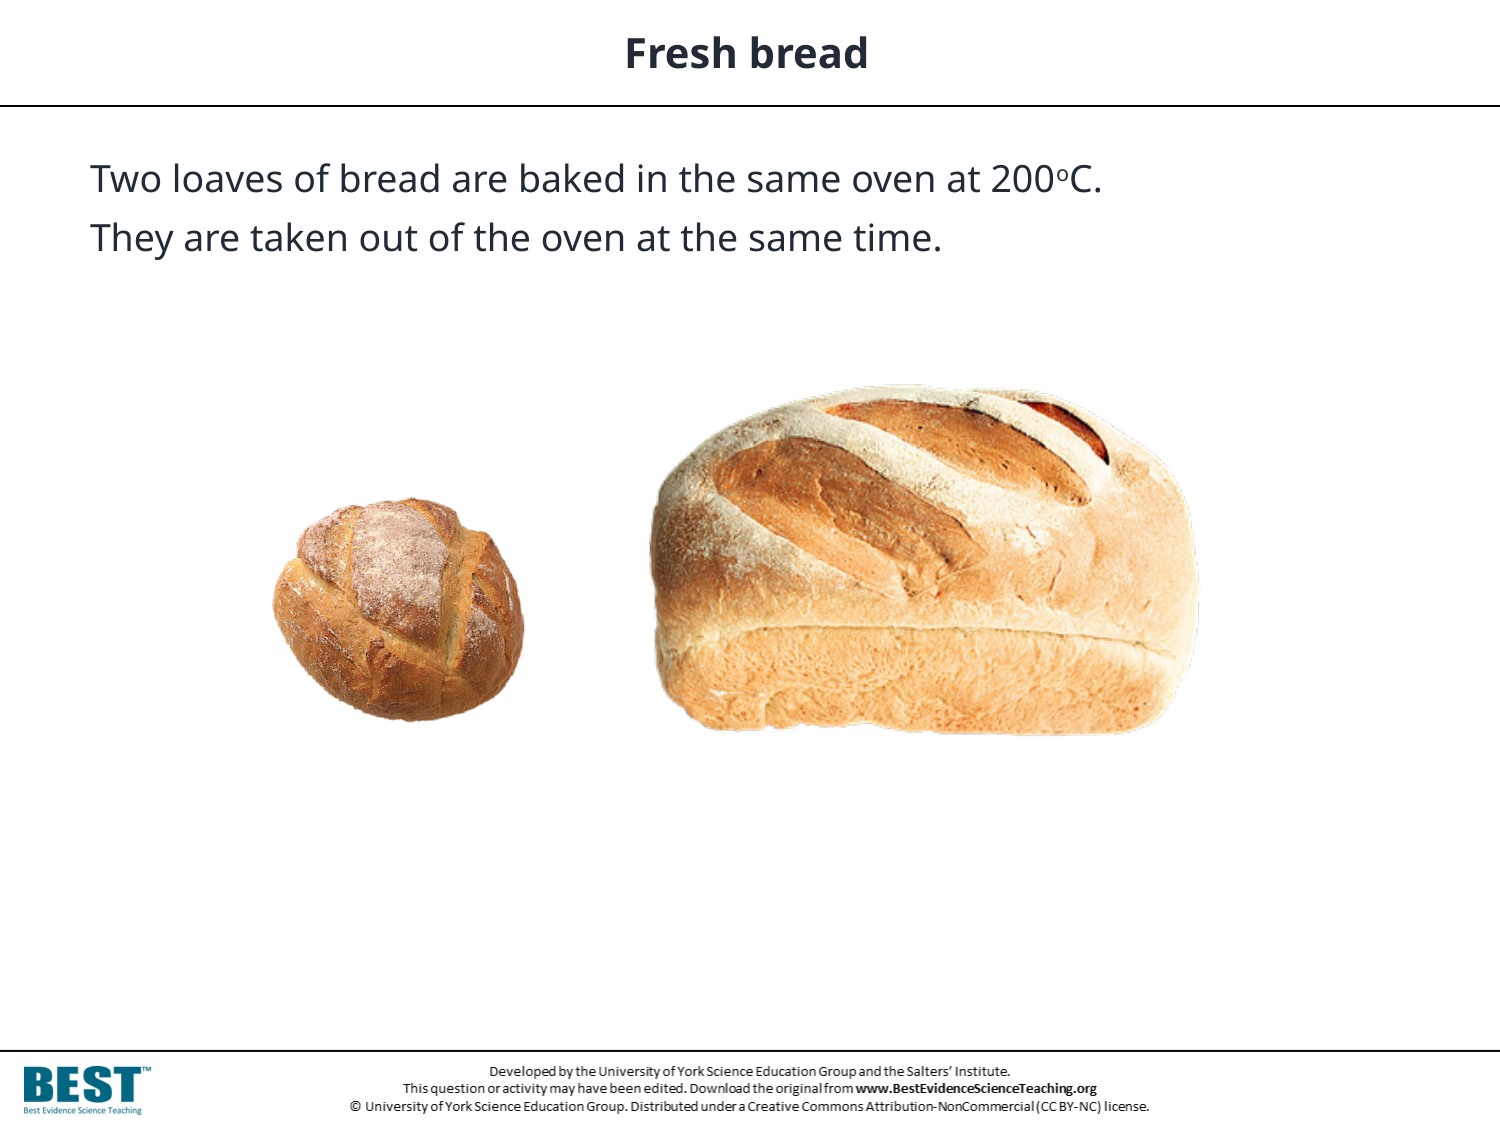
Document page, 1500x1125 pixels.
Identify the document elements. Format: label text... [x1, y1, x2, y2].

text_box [270, 344, 1239, 764]
text_box Fresh bread [23, 4, 1471, 99]
picture [0, 105, 1500, 1125]
